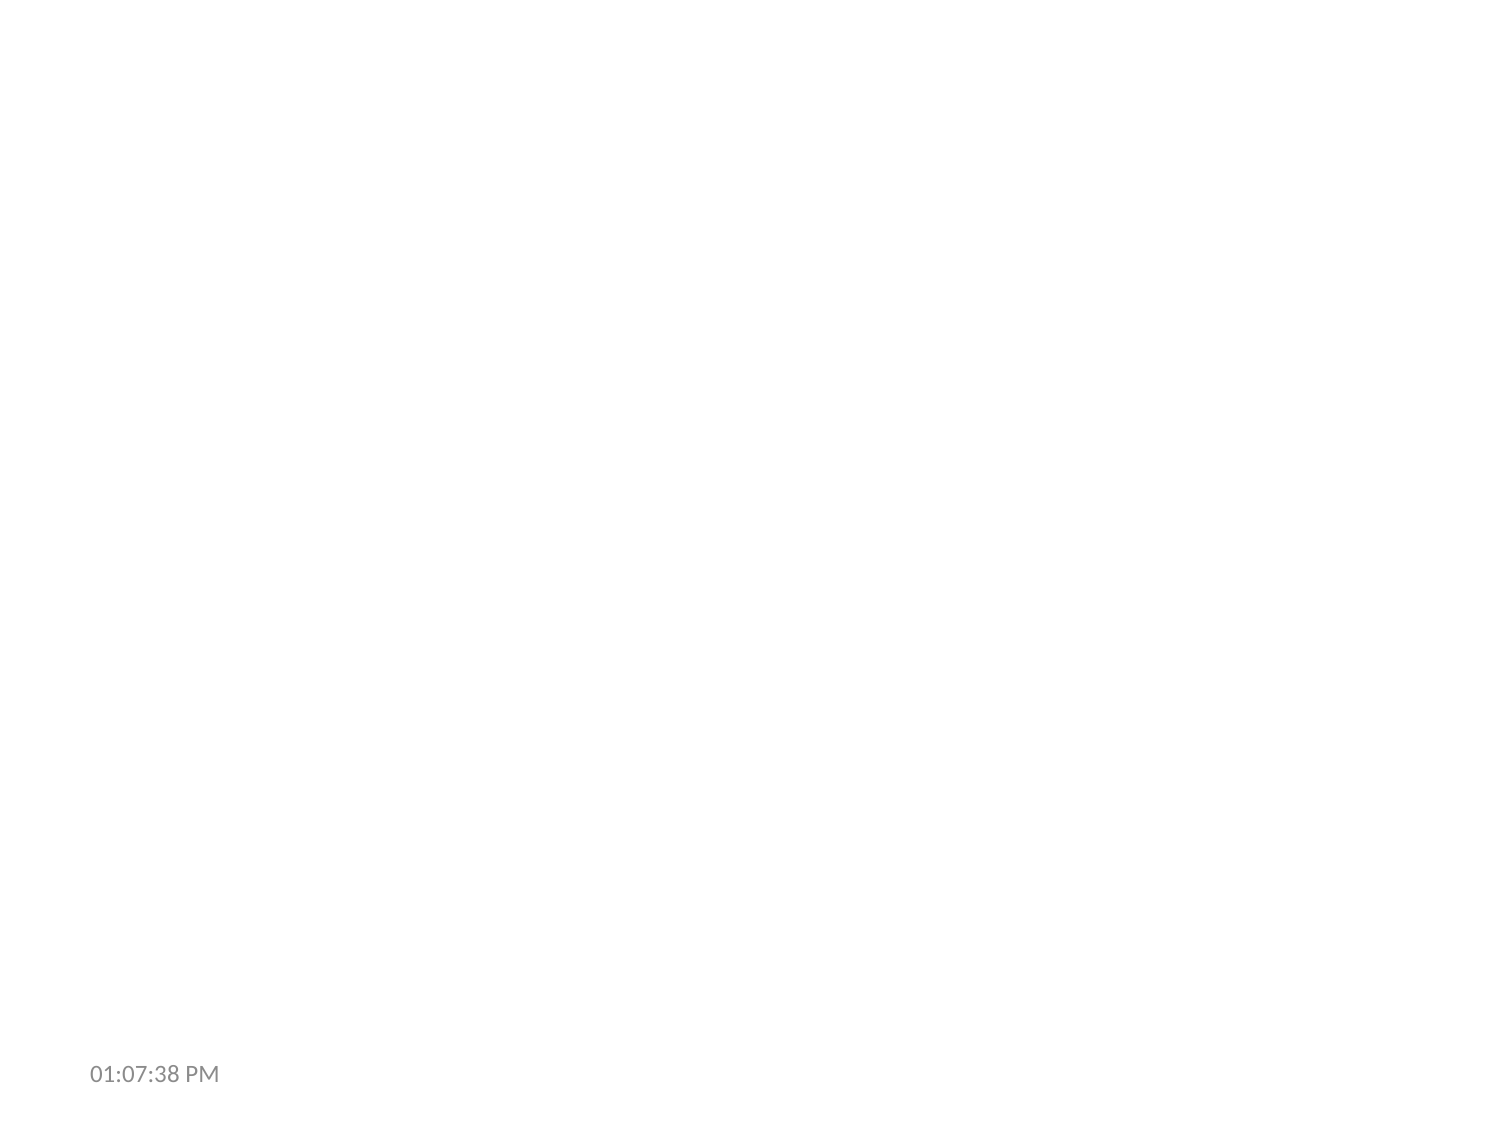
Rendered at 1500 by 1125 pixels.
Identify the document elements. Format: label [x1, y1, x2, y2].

slide_number [75, 1042, 425, 1103]
